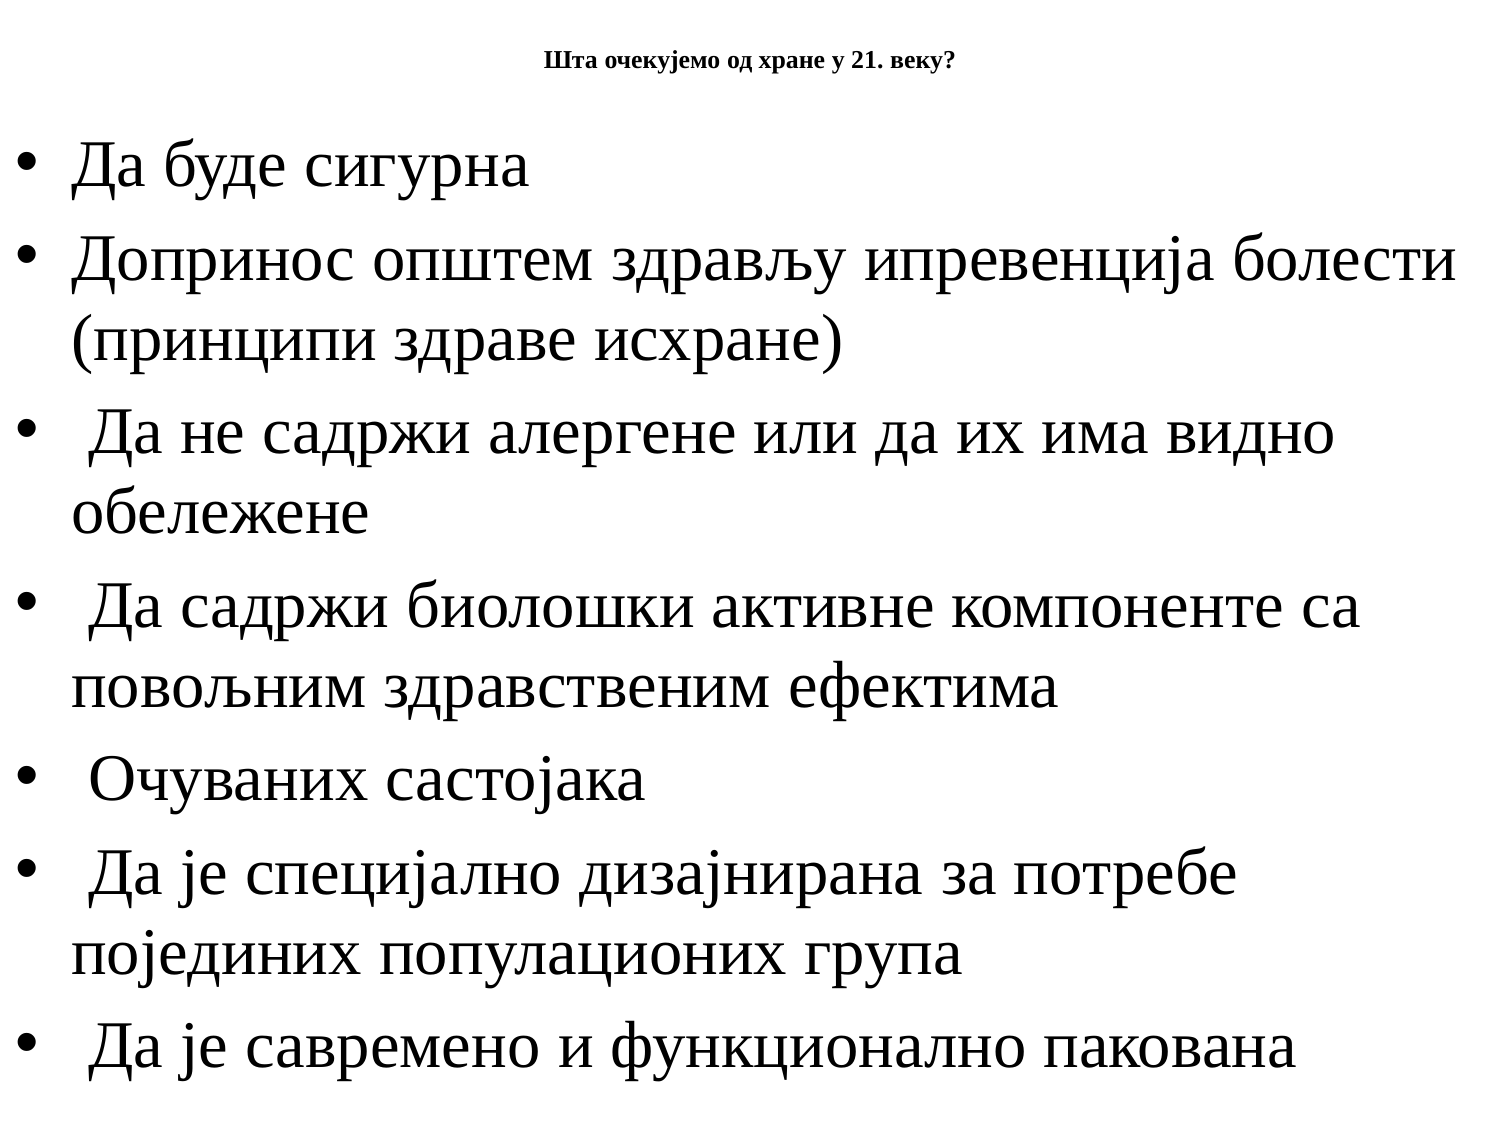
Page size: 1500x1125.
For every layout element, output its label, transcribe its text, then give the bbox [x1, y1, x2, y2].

list Да буде сигурна Допринос општем здрављу ипревенција болести (принципи здраве исхране) Да не садржи алергене или да их има видно обележене Да садржи биолошки активне компоненте са повољним здравственим ефектима Очуваних састојака Да је специјално дизајнирана за потребе појединих популационих група Да је савремено и функционално пакована [0, 112, 1500, 1125]
title Шта очекујемо од хране у 21. веку? [0, 0, 1500, 112]
